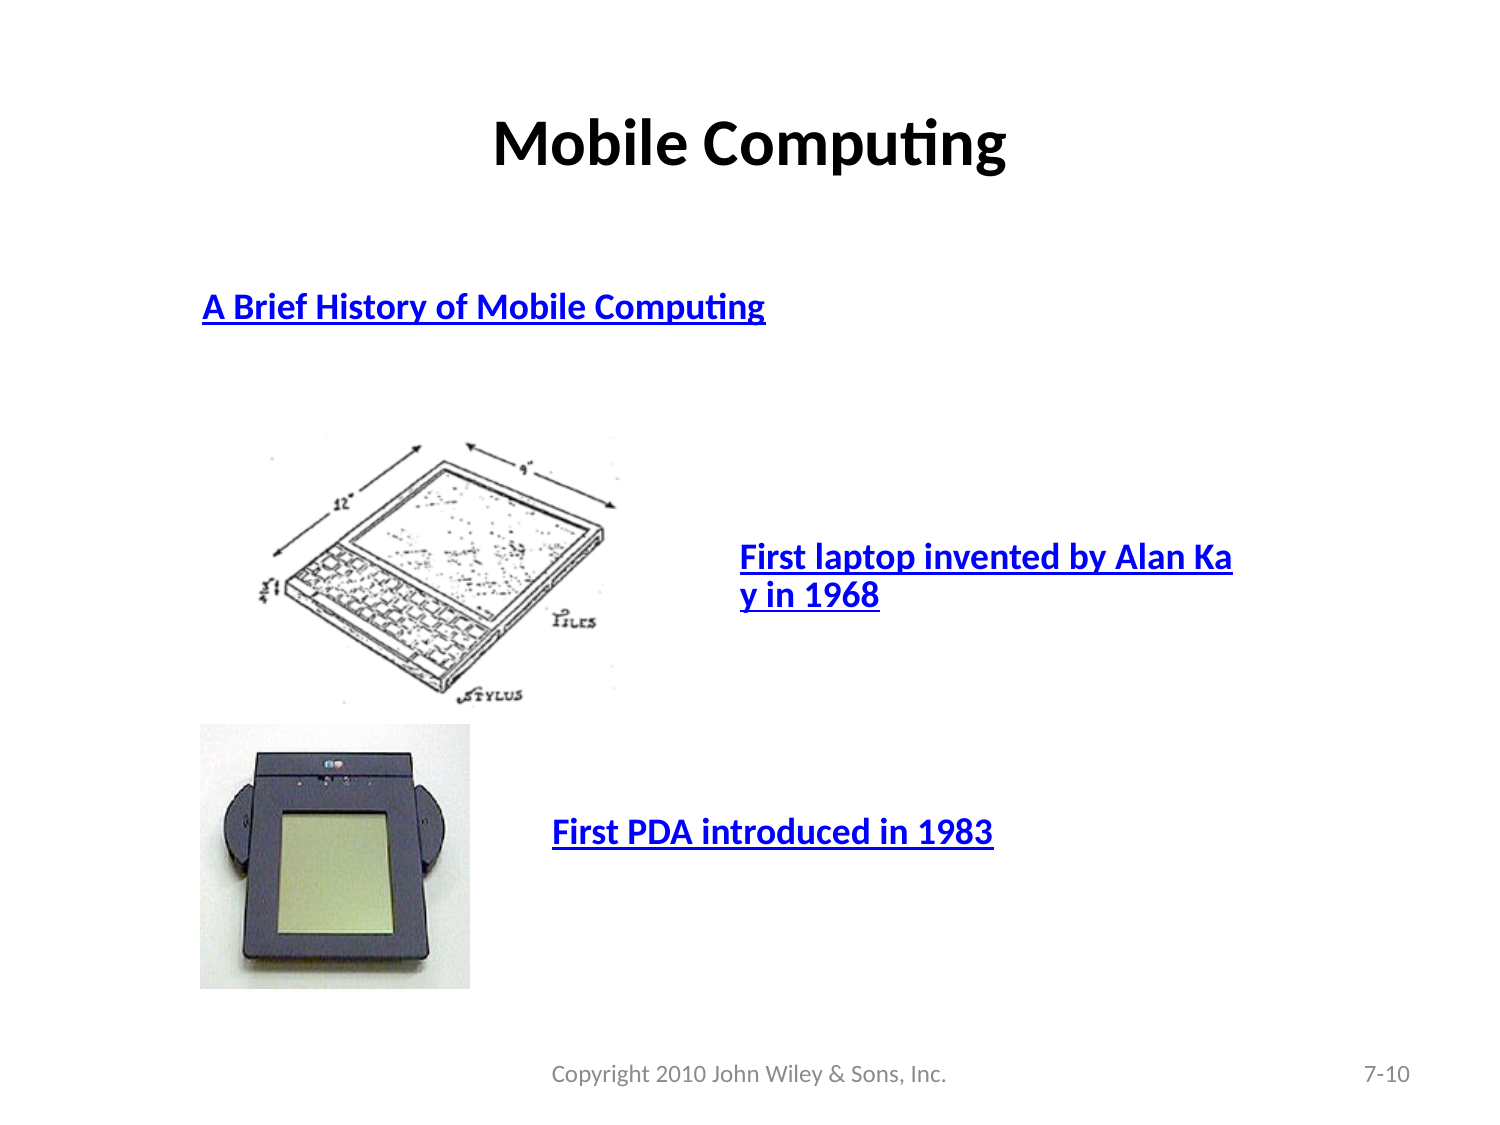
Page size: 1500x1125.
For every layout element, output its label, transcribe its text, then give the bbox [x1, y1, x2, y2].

title Mobile Computing [75, 45, 1425, 233]
text_box First laptop invented by Alan Kay in 1968 [724, 524, 1263, 585]
footer Copyright 2010 John Wiley & Sons, Inc. [512, 1042, 988, 1103]
picture [199, 724, 471, 990]
text_box A Brief History of Mobile Computing [187, 274, 800, 335]
text_box First PDA introduced in 1983 [537, 799, 1038, 860]
picture [249, 437, 626, 712]
slide_number 7-10 [1074, 1042, 1425, 1103]
